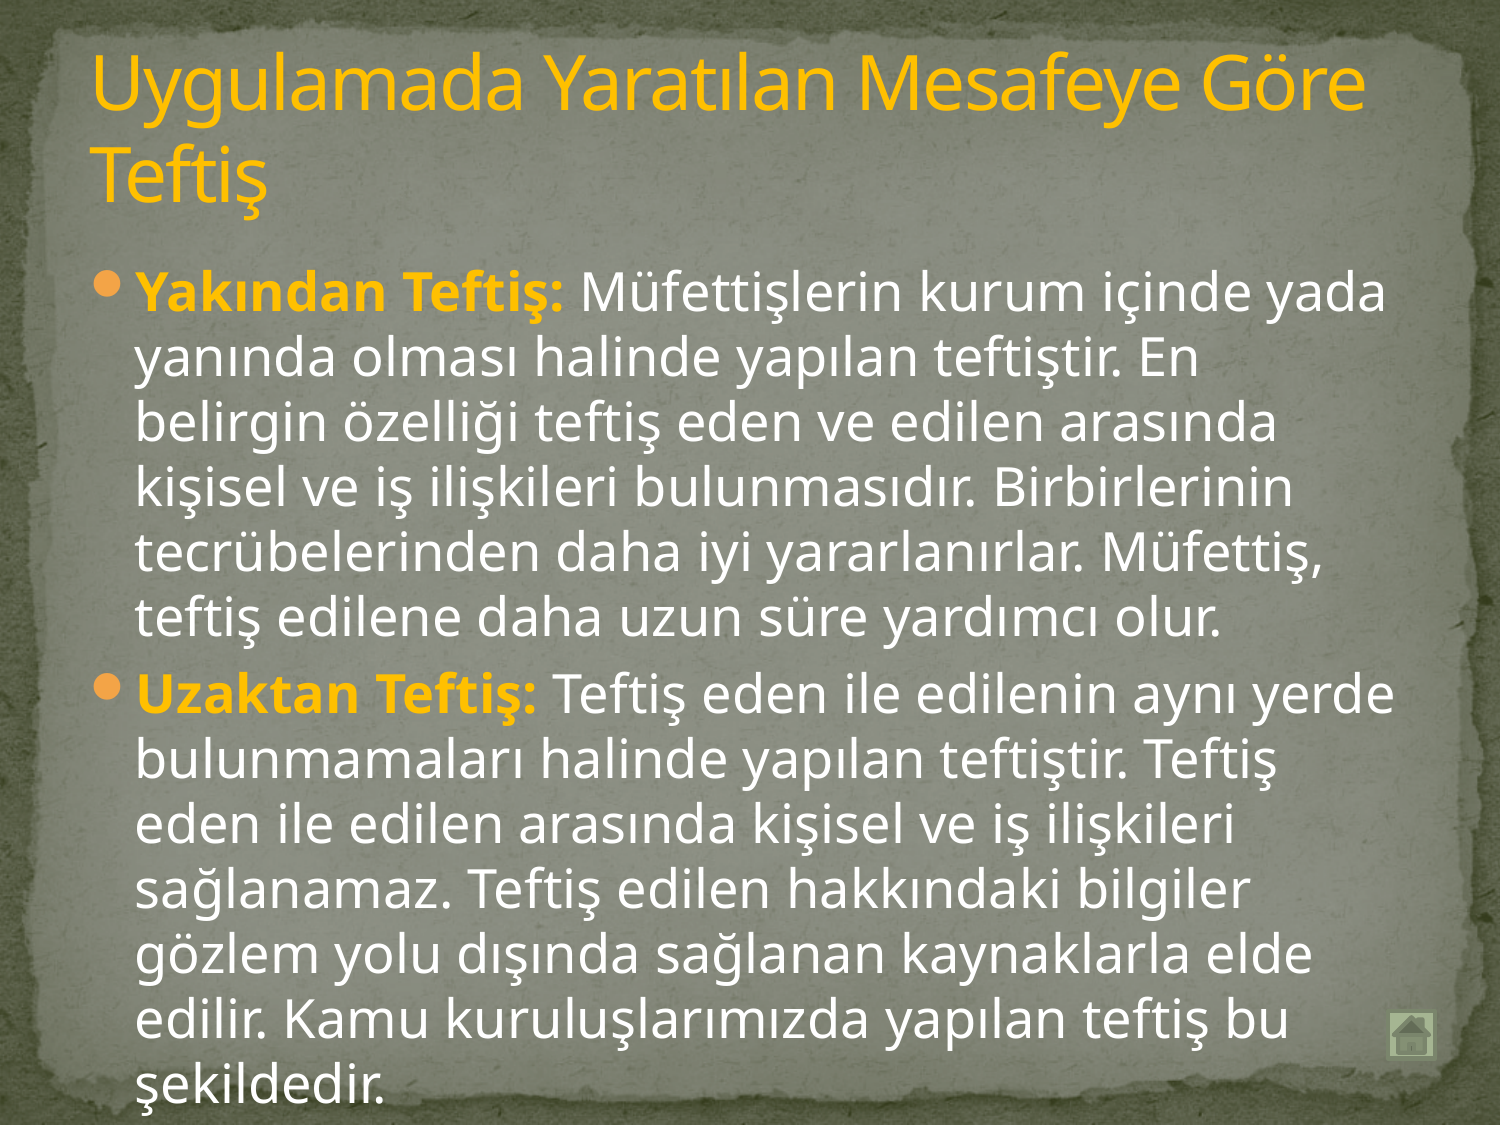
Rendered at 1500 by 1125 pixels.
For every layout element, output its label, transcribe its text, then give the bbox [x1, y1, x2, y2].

list Yakından Teftiş: Müfettişlerin kurum içinde yada yanında olması halinde yapılan teftiştir. En belirgin özelliği teftiş eden ve edilen arasında kişisel ve iş ilişkileri bulunmasıdır. Birbirlerinin tecrübelerinden daha iyi yararlanırlar. Müfettiş, teftiş edilene daha uzun süre yardımcı olur. Uzaktan Teftiş: Teftiş eden ile edilenin aynı yerde bulunmamaları halinde yapılan teftiştir. Teftiş eden ile edilen arasında kişisel ve iş ilişkileri sağlanamaz. Teftiş edilen hakkındaki bilgiler gözlem yolu dışında sağlanan kaynaklarla elde edilir. Kamu kuruluşlarımızda yapılan teftiş bu şekildedir. [75, 249, 1425, 1000]
text_box [1386, 1009, 1437, 1061]
title Uygulamada Yaratılan Mesafeye Göre Teftiş [74, 24, 1425, 225]
